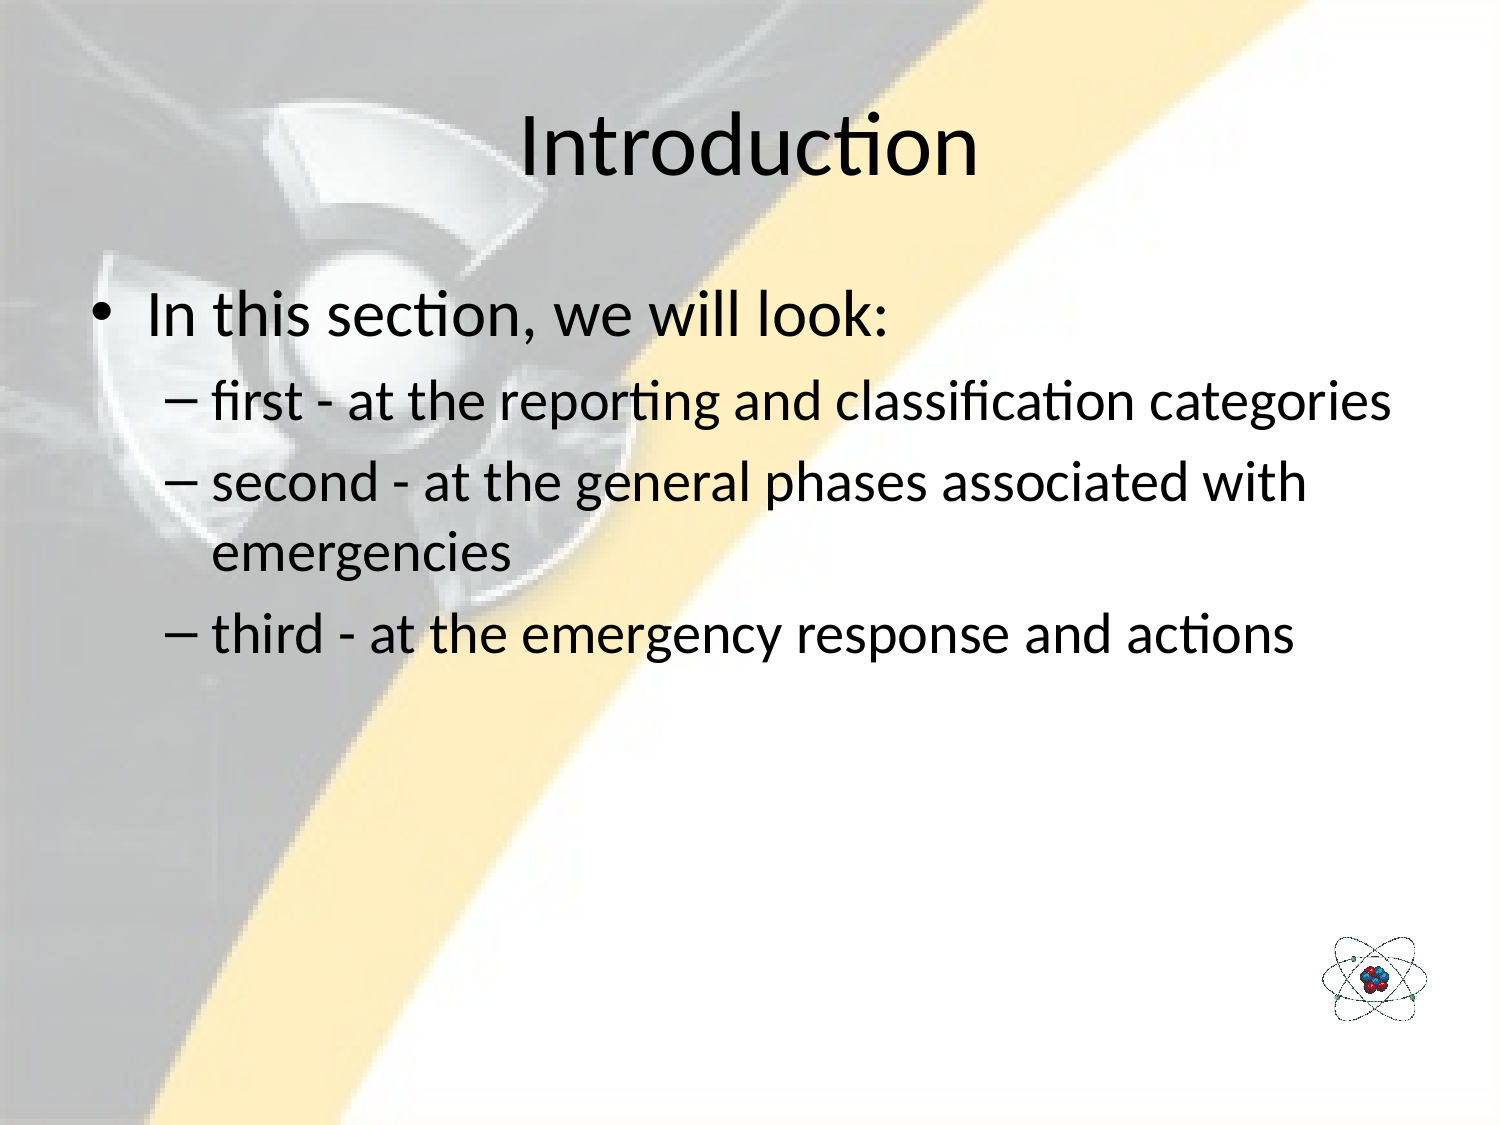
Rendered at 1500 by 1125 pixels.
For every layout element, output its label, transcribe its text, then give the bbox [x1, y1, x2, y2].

title Introduction [75, 45, 1425, 233]
picture [1322, 937, 1427, 1021]
list In this section, we will look: first - at the reporting and classification categories second - at the general phases associated with emergencies third - at the emergency response and actions [75, 262, 1425, 1005]
